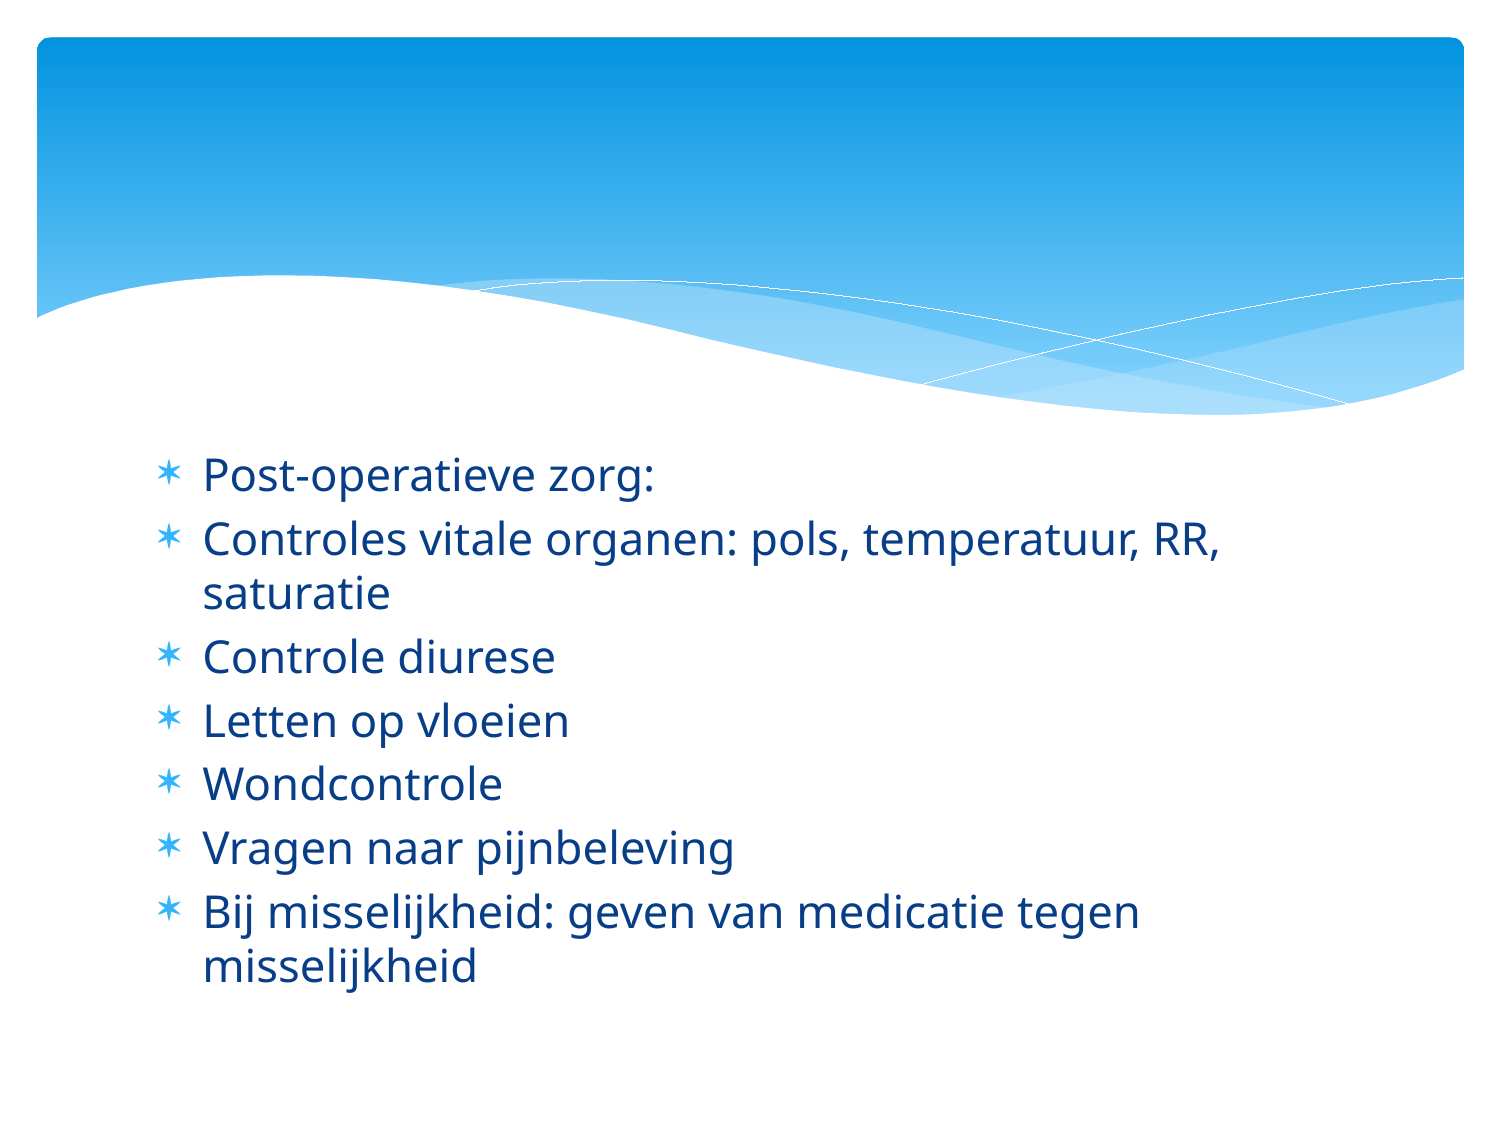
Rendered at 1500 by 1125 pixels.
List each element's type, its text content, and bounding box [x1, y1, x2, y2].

list Post-operatieve zorg: Controles vitale organen: pols, temperatuur, RR, saturatie Controle diurese Letten op vloeien Wondcontrole Vragen naar pijnbeleving Bij misselijkheid: geven van medicatie tegen misselijkheid [143, 438, 1359, 1005]
